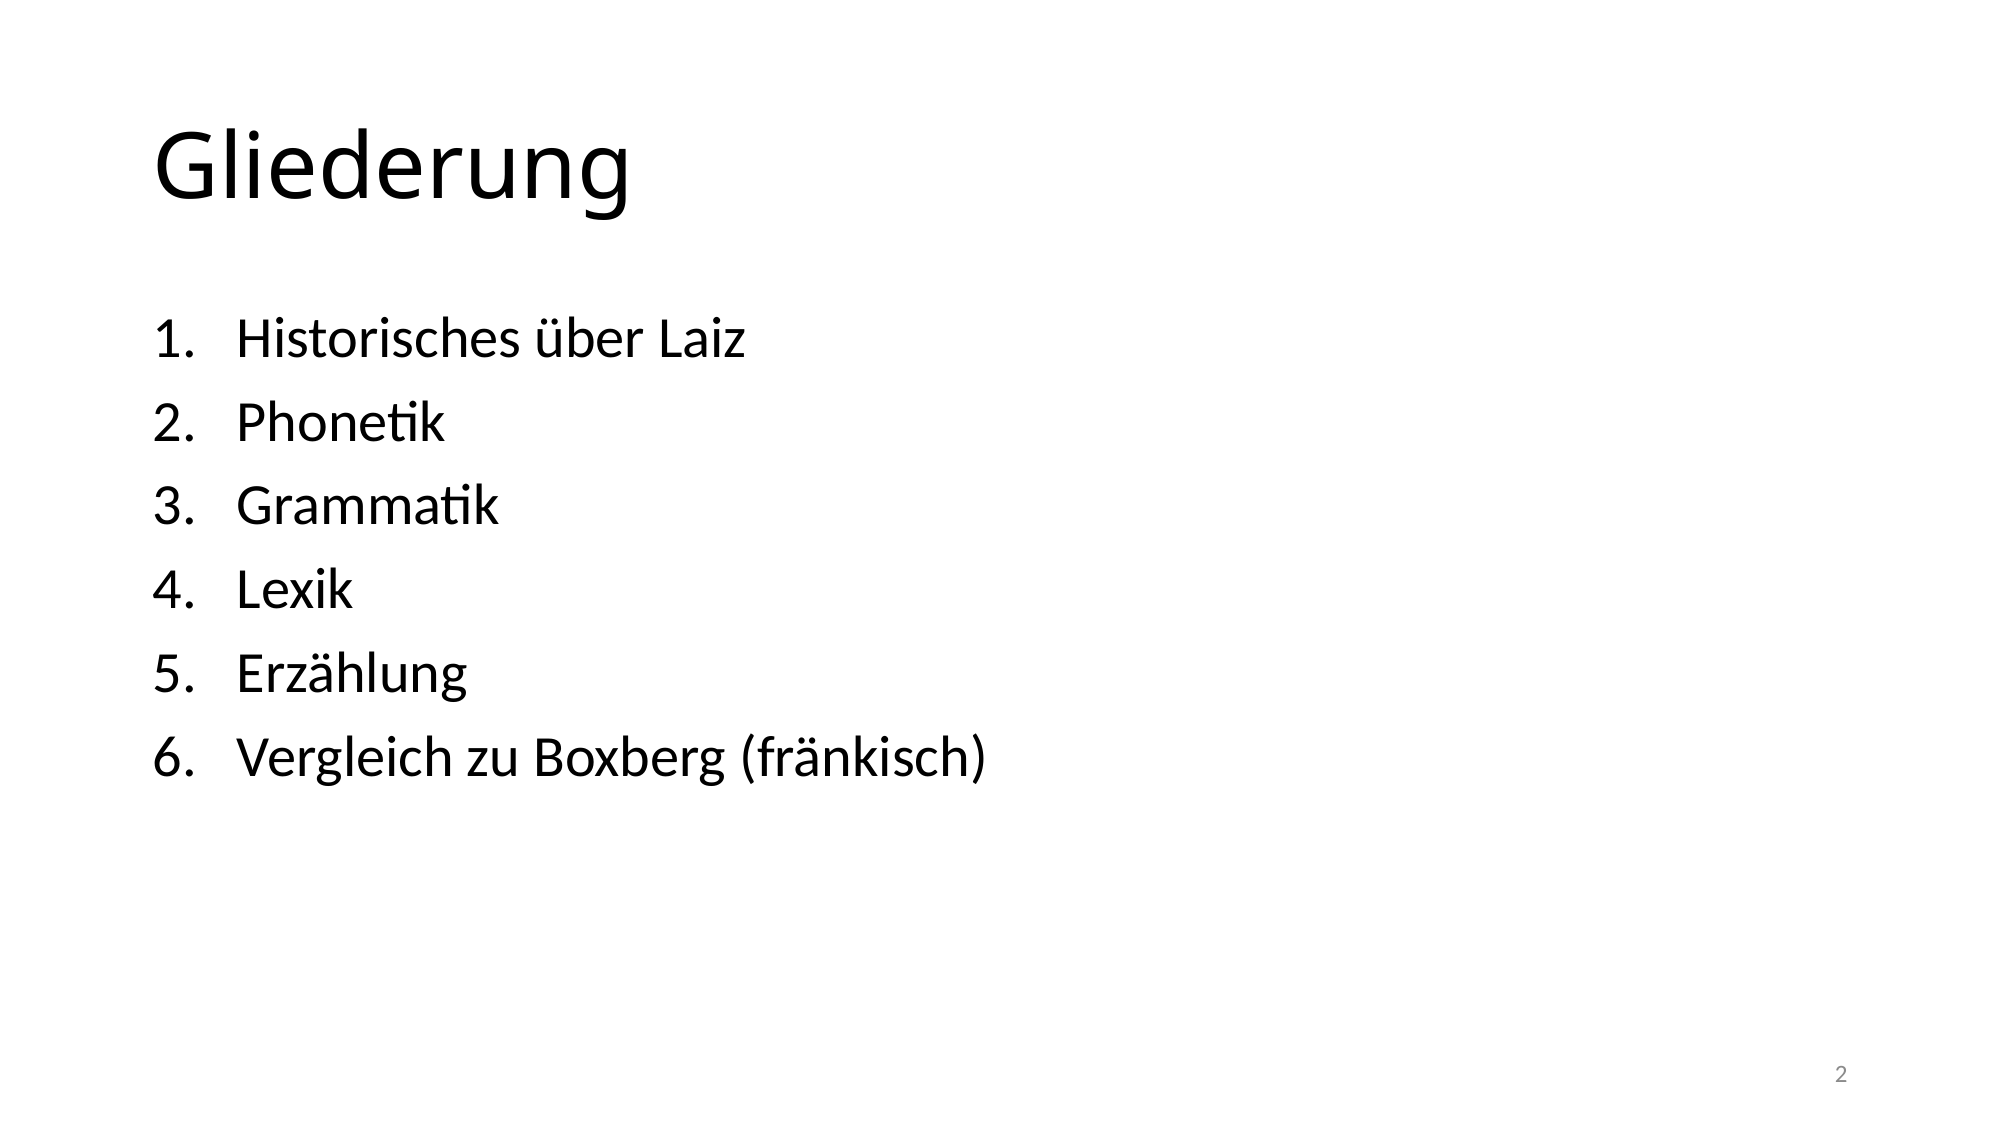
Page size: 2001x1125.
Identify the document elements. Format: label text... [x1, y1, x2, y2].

slide_number 2 [1412, 1042, 1863, 1103]
list Historisches über Laiz Phonetik Grammatik Lexik Erzählung Vergleich zu Boxberg (fränkisch) [137, 299, 1863, 1014]
title Gliederung [137, 59, 1863, 278]
